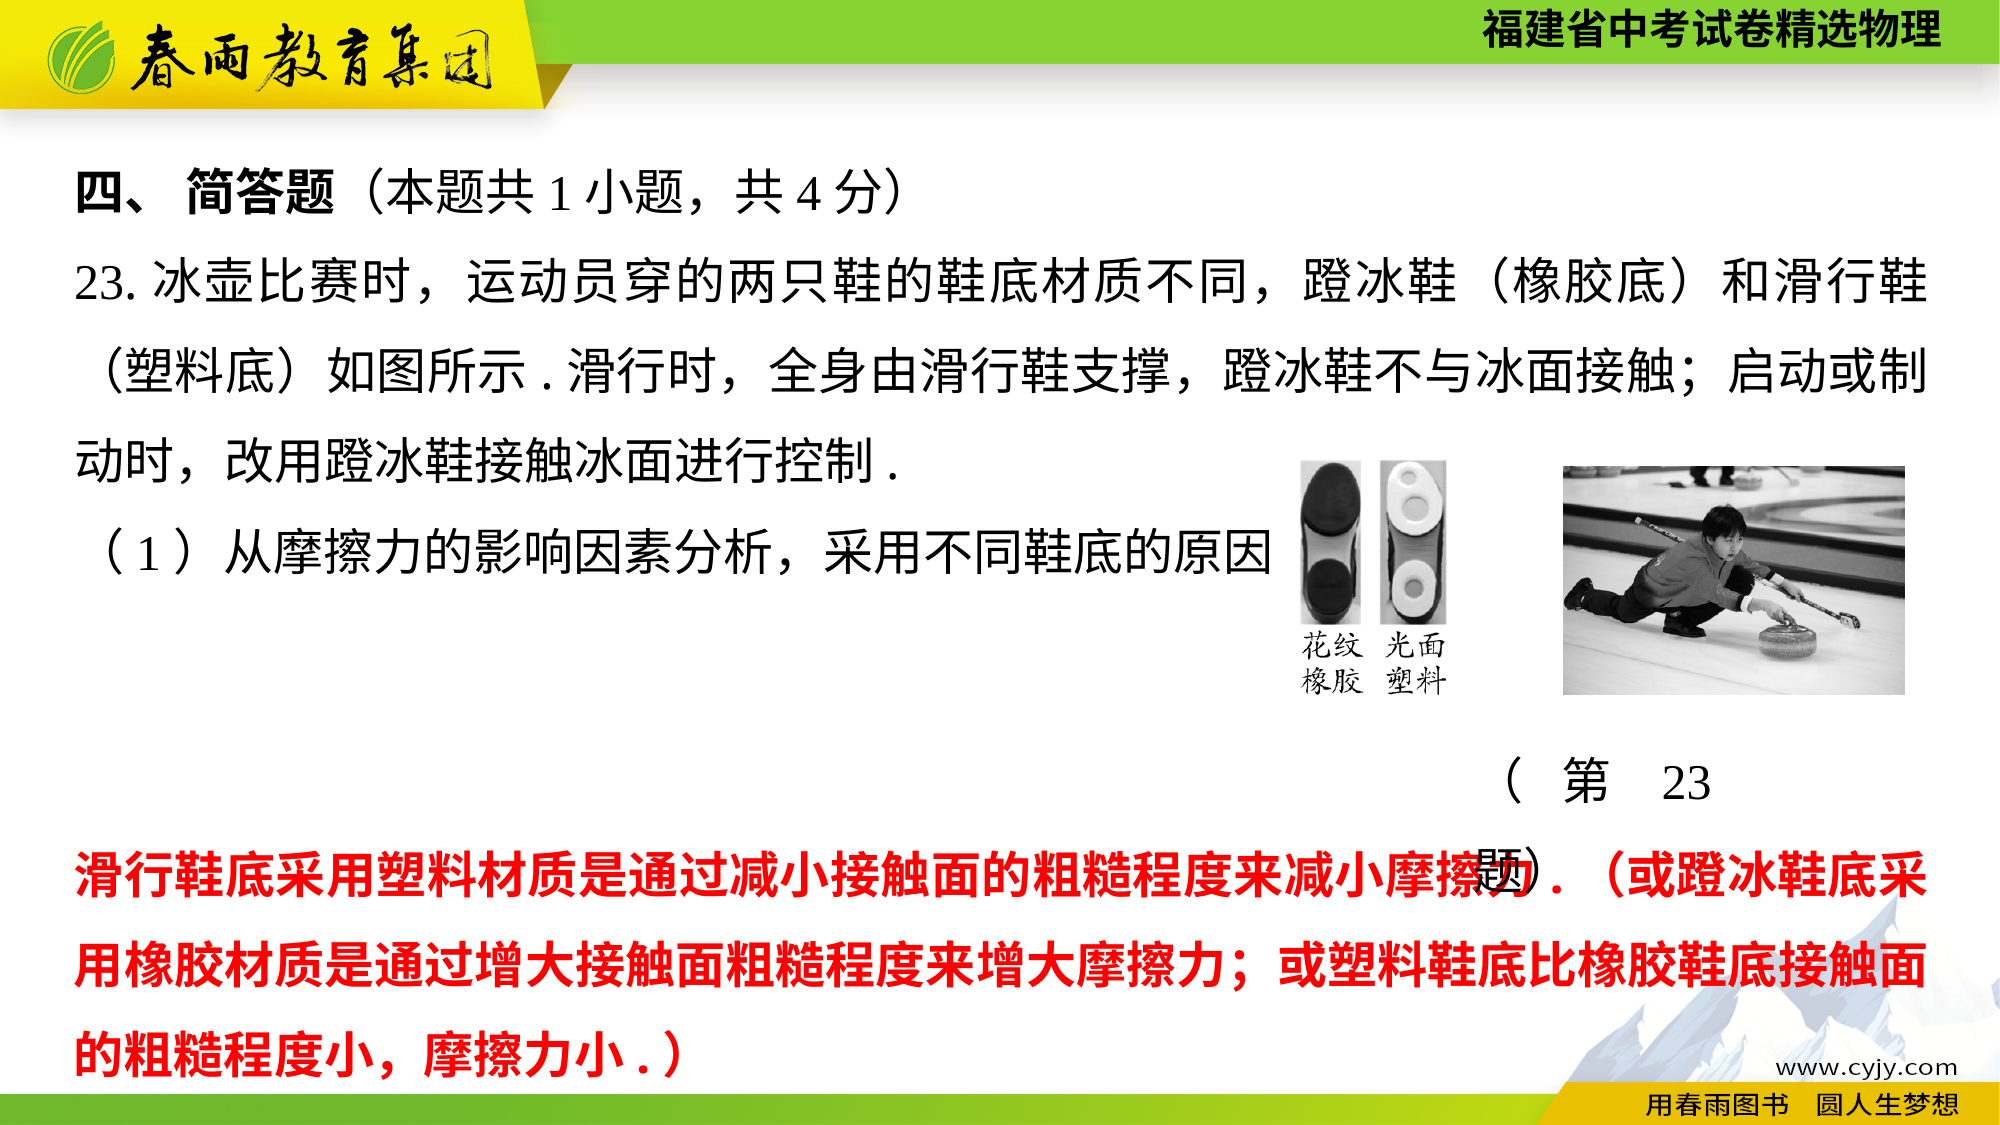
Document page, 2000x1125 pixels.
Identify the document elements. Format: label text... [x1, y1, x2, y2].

text_box （第23题） [1458, 716, 1739, 817]
list 四、 简答题（本题共1小题，共4分） 23.冰壶比赛时，运动员穿的两只鞋的鞋底材质不同，蹬冰鞋（橡胶底）和滑行鞋（塑料底）如图所示.滑行时，全身由滑行鞋支撑，蹬冰鞋不与冰面接触；启动或制动时，改用蹬冰鞋接触冰面进行控制. （1）从摩擦力的影响因素分析，采用不同鞋底的原因. [59, 122, 1944, 581]
picture [0, 0, 2000, 1125]
text_box 滑行鞋底采用塑料材质是通过减小接触面的粗糙程度来减小摩擦力.（或蹬冰鞋底采用橡胶材质是通过增大接触面粗糙程度来增大摩擦力；或塑料鞋底比橡胶鞋底接触面的粗糙程度小，摩擦力小.） [59, 806, 1944, 1091]
